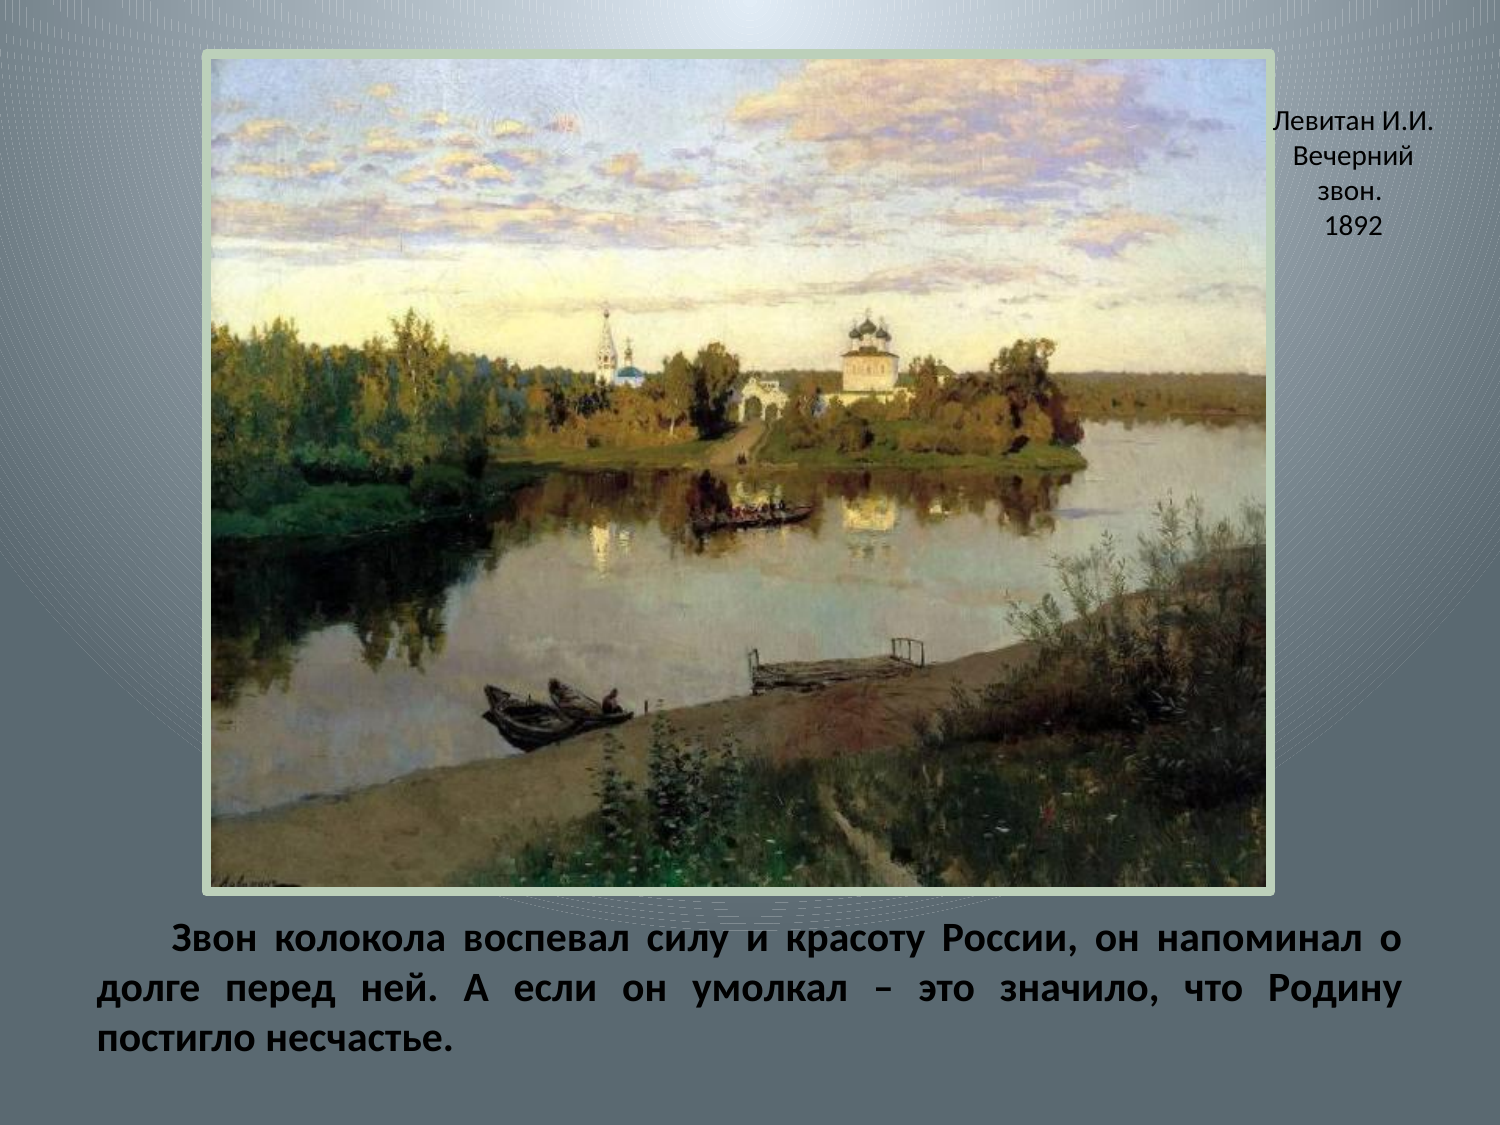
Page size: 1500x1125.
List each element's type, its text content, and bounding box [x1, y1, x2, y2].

text_box Левитан И.И. Вечерний звон. 1892 [1269, 93, 1454, 249]
text_box Звон колокола воспевал силу и красоту России, он напоминал о долге перед ней. А если он умолкал – это значило, что Родину постигло несчастье. [81, 902, 1418, 1068]
picture [210, 58, 1266, 888]
